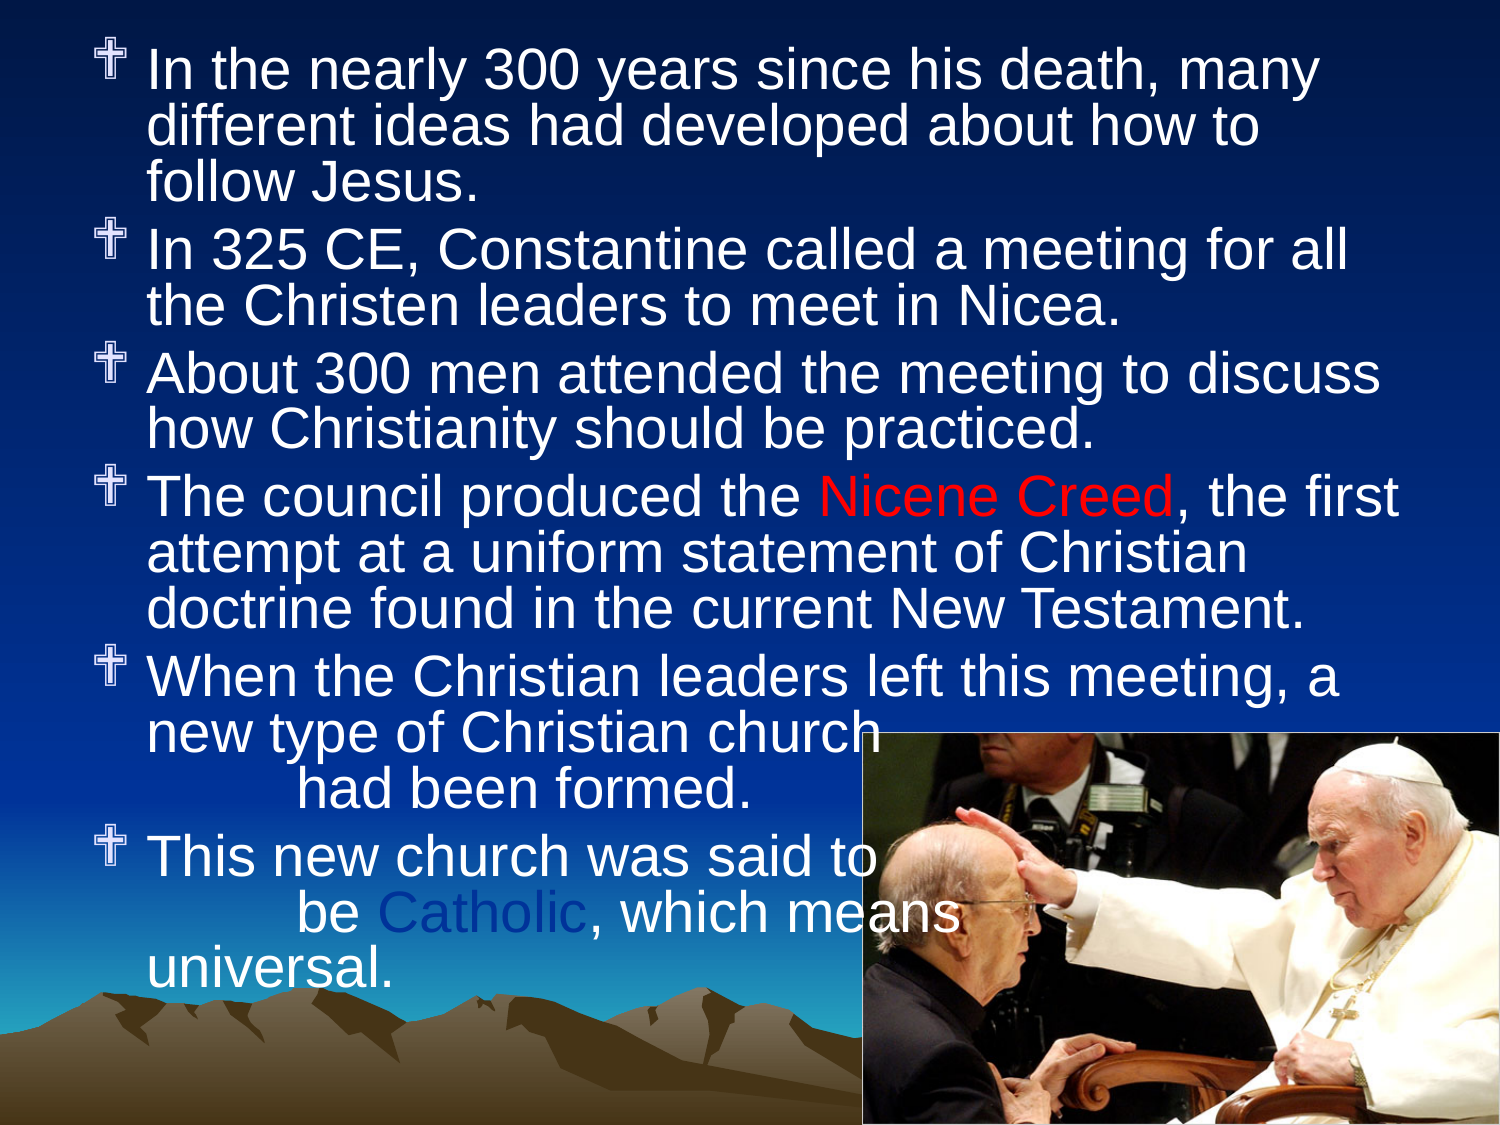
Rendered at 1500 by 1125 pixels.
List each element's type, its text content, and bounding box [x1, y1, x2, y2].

picture [862, 732, 1500, 1125]
list In the nearly 300 years since his death, many different ideas had developed about how to follow Jesus. In 325 CE, Constantine called a meeting for all the Christen leaders to meet in Nicea. About 300 men attended the meeting to discuss how Christianity should be practiced. The council produced the Nicene Creed, the first attempt at a uniform statement of Christian doctrine found in the current New Testament. When the Christian leaders left this meeting, a new type of Christian church had been formed. This new church was said to be Catholic, which means universal. [74, 37, 1426, 1001]
